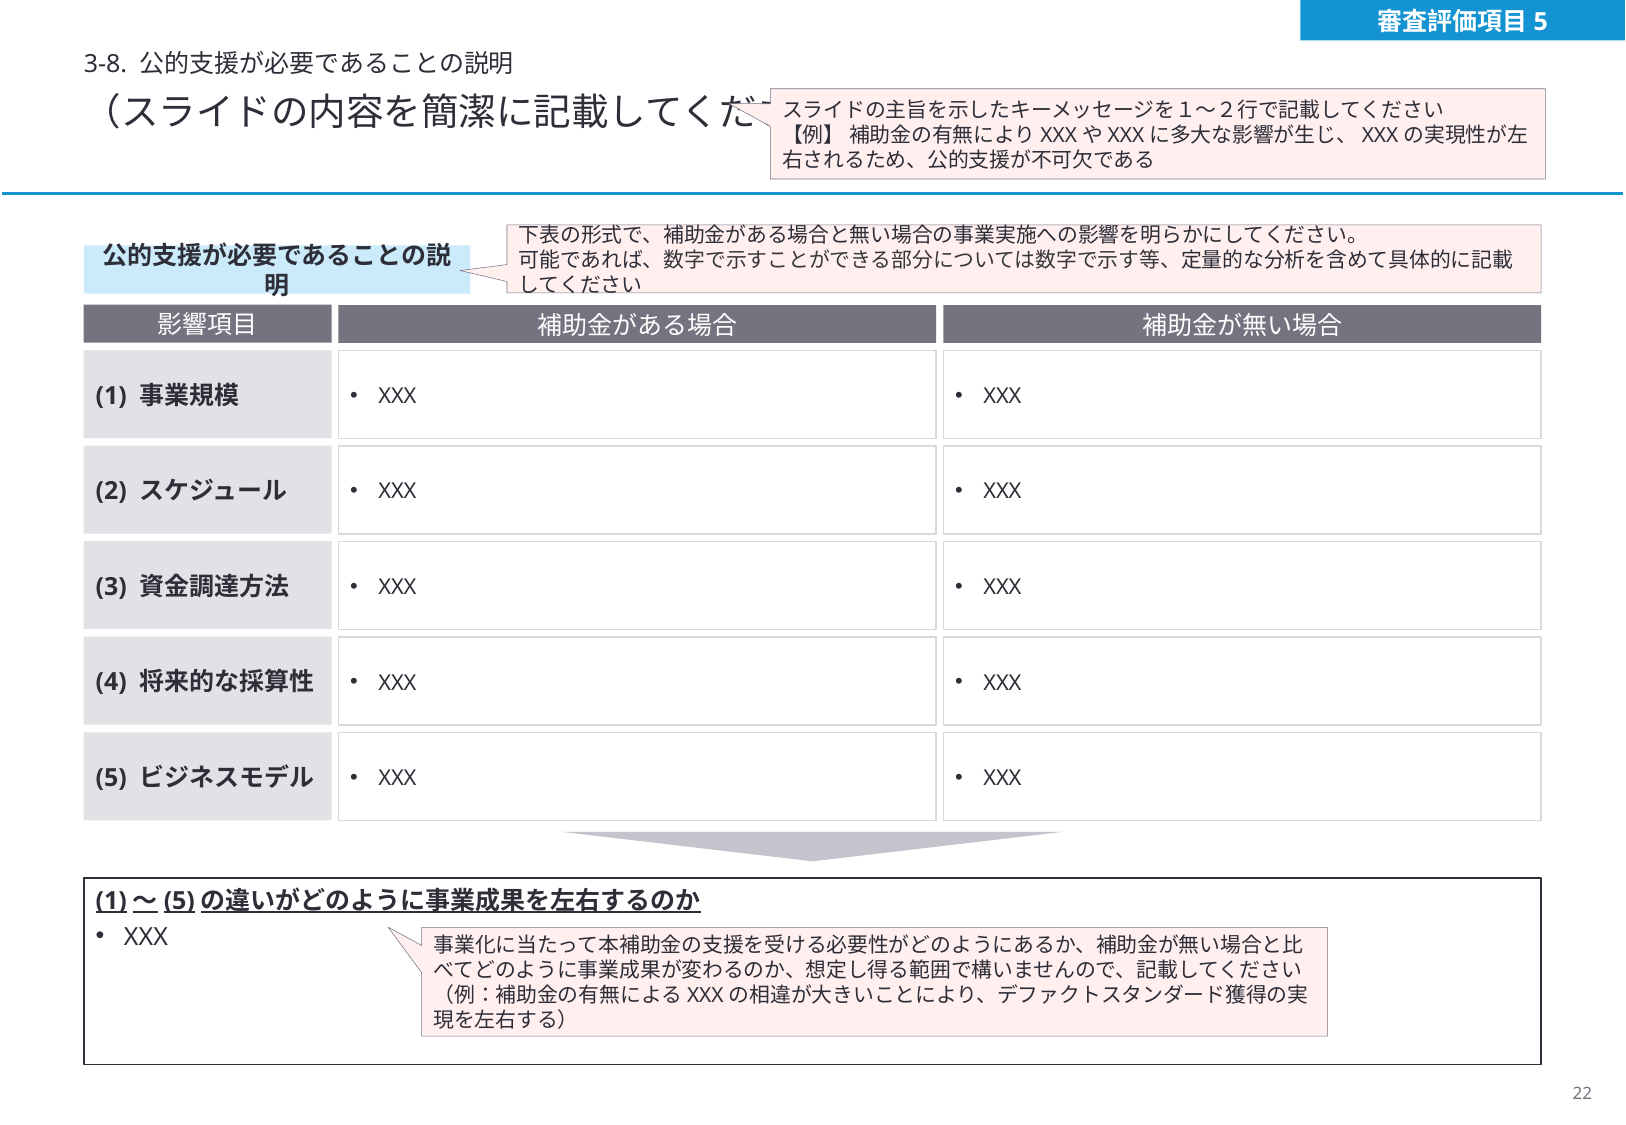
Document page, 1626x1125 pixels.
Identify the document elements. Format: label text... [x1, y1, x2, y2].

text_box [943, 304, 1542, 821]
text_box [338, 304, 937, 821]
text_box (1)～(5)の違いがどのように事業成果を左右するのか XXX [83, 877, 1542, 1065]
text_box 事業化に当たって本補助金の支援を受ける必要性がどのようにあるか、補助金が無い場合と比べてどのように事業成果が変わるのか、想定し得る範囲で構いませんので、記載してください（例：補助金の有無によるXXXの相違が大きいことにより、デファクトスタンダード獲得の実現を左右する） [387, 926, 1329, 1038]
text_box 公的支援が必要であることの説明 [83, 244, 471, 295]
list 3-8. 公的支援が必要であることの説明 [84, 40, 1543, 82]
text_box [560, 830, 1065, 863]
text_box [83, 304, 332, 821]
text_box 下表の形式で、補助金がある場合と無い場合の事業実施への影響を明らかにしてください。 可能であれば、数字で示すことができる部分については数字で示す等、定量的な分析を含めて具体的に記載してください [459, 223, 1542, 294]
text_box 審査評価項目5 [1299, 0, 1625, 41]
list （スライドの内容を簡潔に記載してください） [84, 83, 1543, 183]
text_box スライドの主旨を示したキーメッセージを１～２行で記載してください 【例】 補助金の有無によりXXXやXXXに多大な影響が生じ、XXXの実現性が左右されるため、公的支援が不可欠である [728, 87, 1547, 180]
